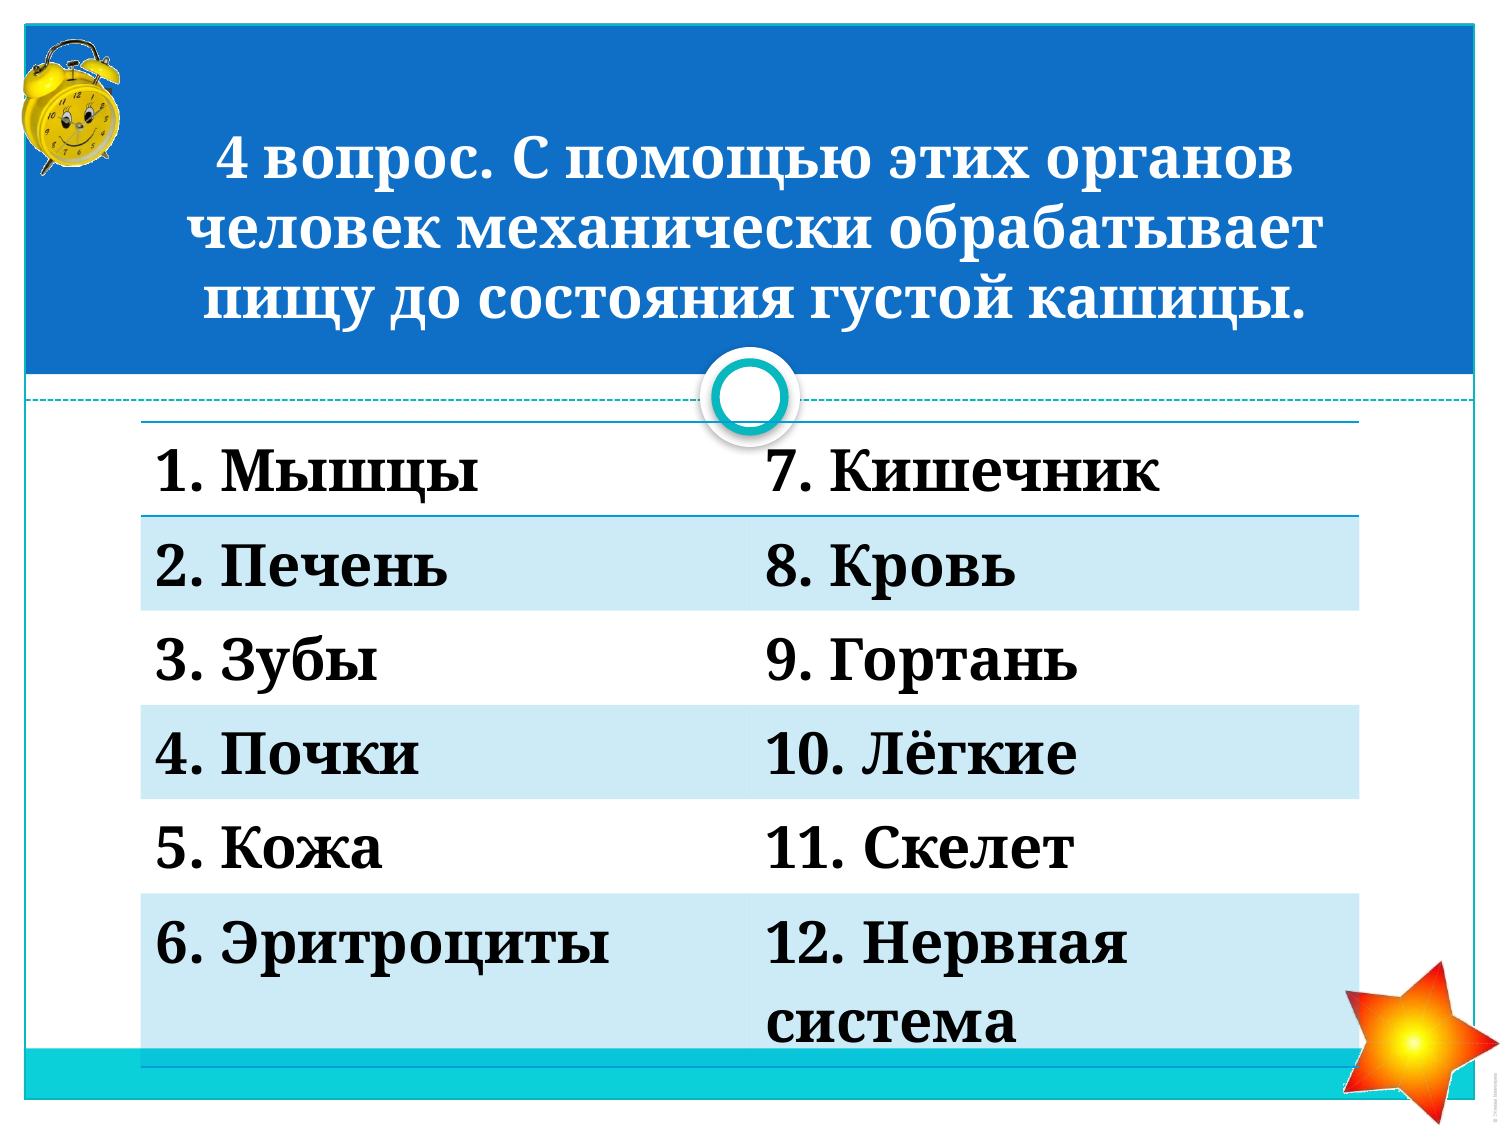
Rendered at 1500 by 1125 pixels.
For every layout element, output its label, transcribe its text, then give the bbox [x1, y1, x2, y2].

picture [1342, 960, 1500, 1125]
table_cell 6. Эритроциты [141, 893, 750, 1066]
table_header 7. Кишечник [750, 423, 1359, 515]
table_cell 8. Кровь [750, 517, 1359, 611]
table_cell 4. Почки [141, 705, 750, 799]
picture [0, 37, 141, 179]
title 4 вопрос. С помощью этих органов человек механически обрабатывает пищу до состояния густой кашицы. [118, 87, 1394, 338]
table_cell 5. Кожа [141, 799, 750, 893]
table_cell 12. Нервная система [750, 893, 1359, 1066]
table_cell 3. Зубы [141, 611, 750, 705]
table_cell 2. Печень [141, 517, 750, 611]
table_cell 10. Лёгкие [750, 705, 1359, 799]
table_cell 11. Скелет [750, 799, 1359, 893]
table_cell 9. Гортань [750, 611, 1359, 705]
table_header 1. Мышцы [141, 423, 750, 515]
